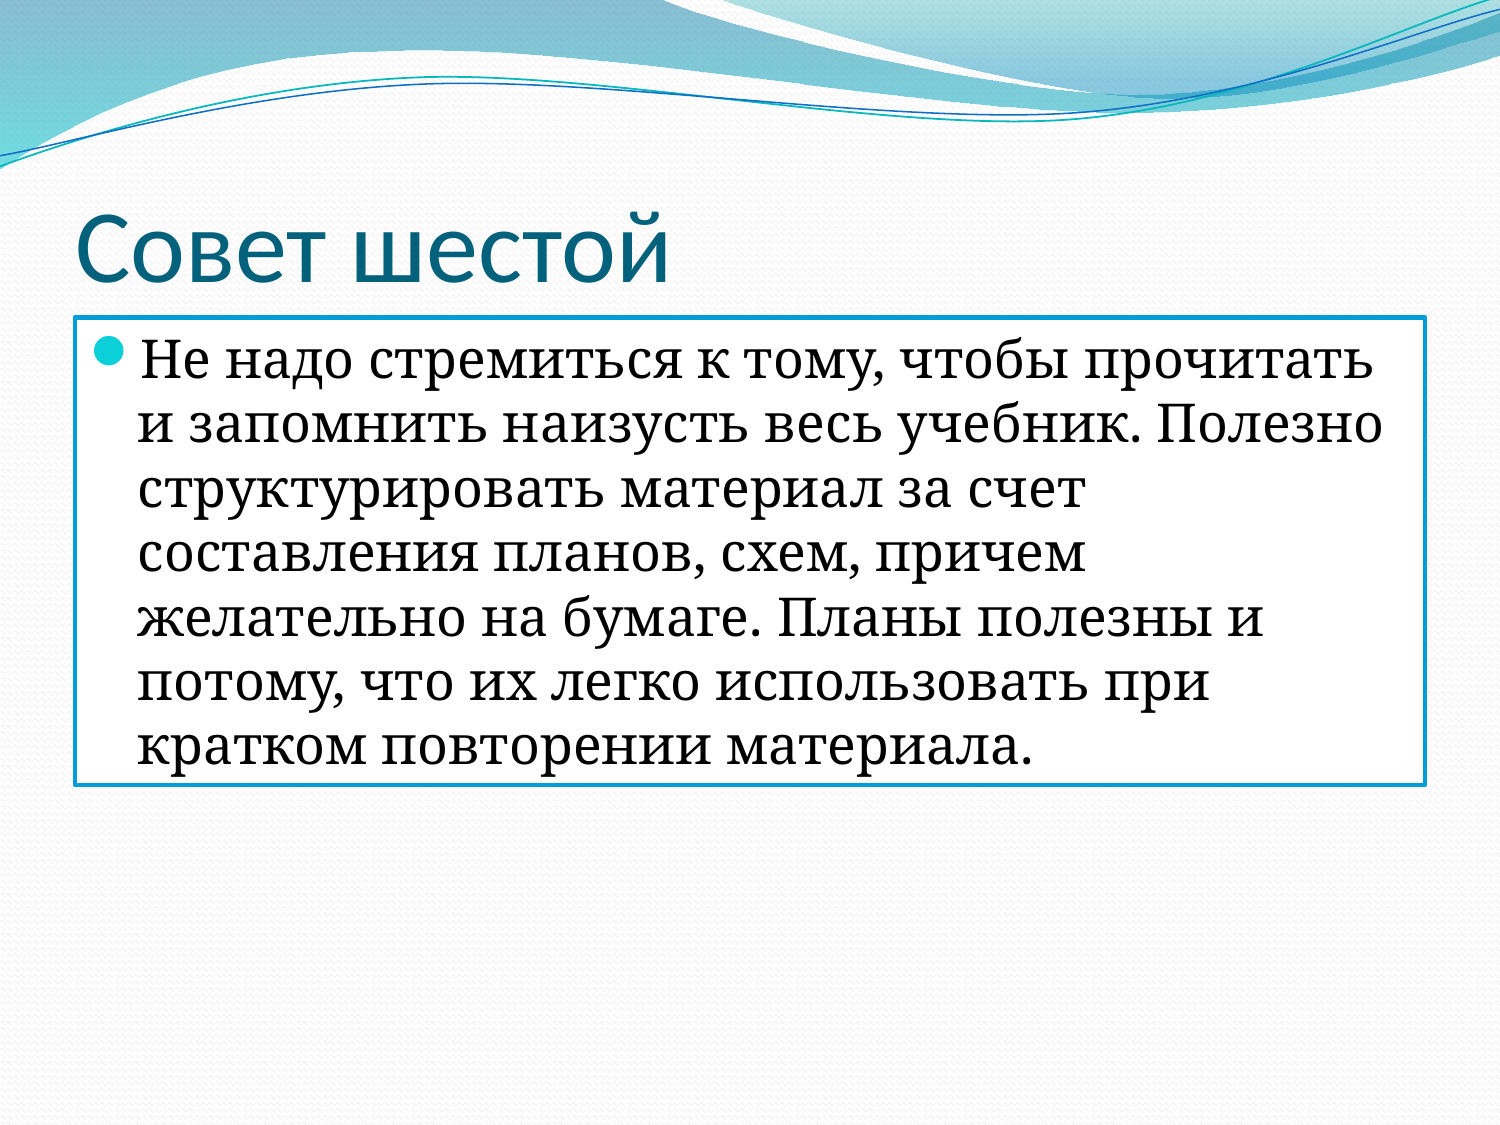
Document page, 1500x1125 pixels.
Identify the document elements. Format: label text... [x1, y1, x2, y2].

list Не надо стремиться к тому, чтобы прочитать и запомнить наизусть весь учебник. Полезно структурировать материал за счет составления планов, схем, причем желательно на бумаге. Планы полезны и потому, что их легко использовать при кратком повторении материала. [73, 315, 1427, 787]
title Совет шестой [75, 115, 1425, 303]
